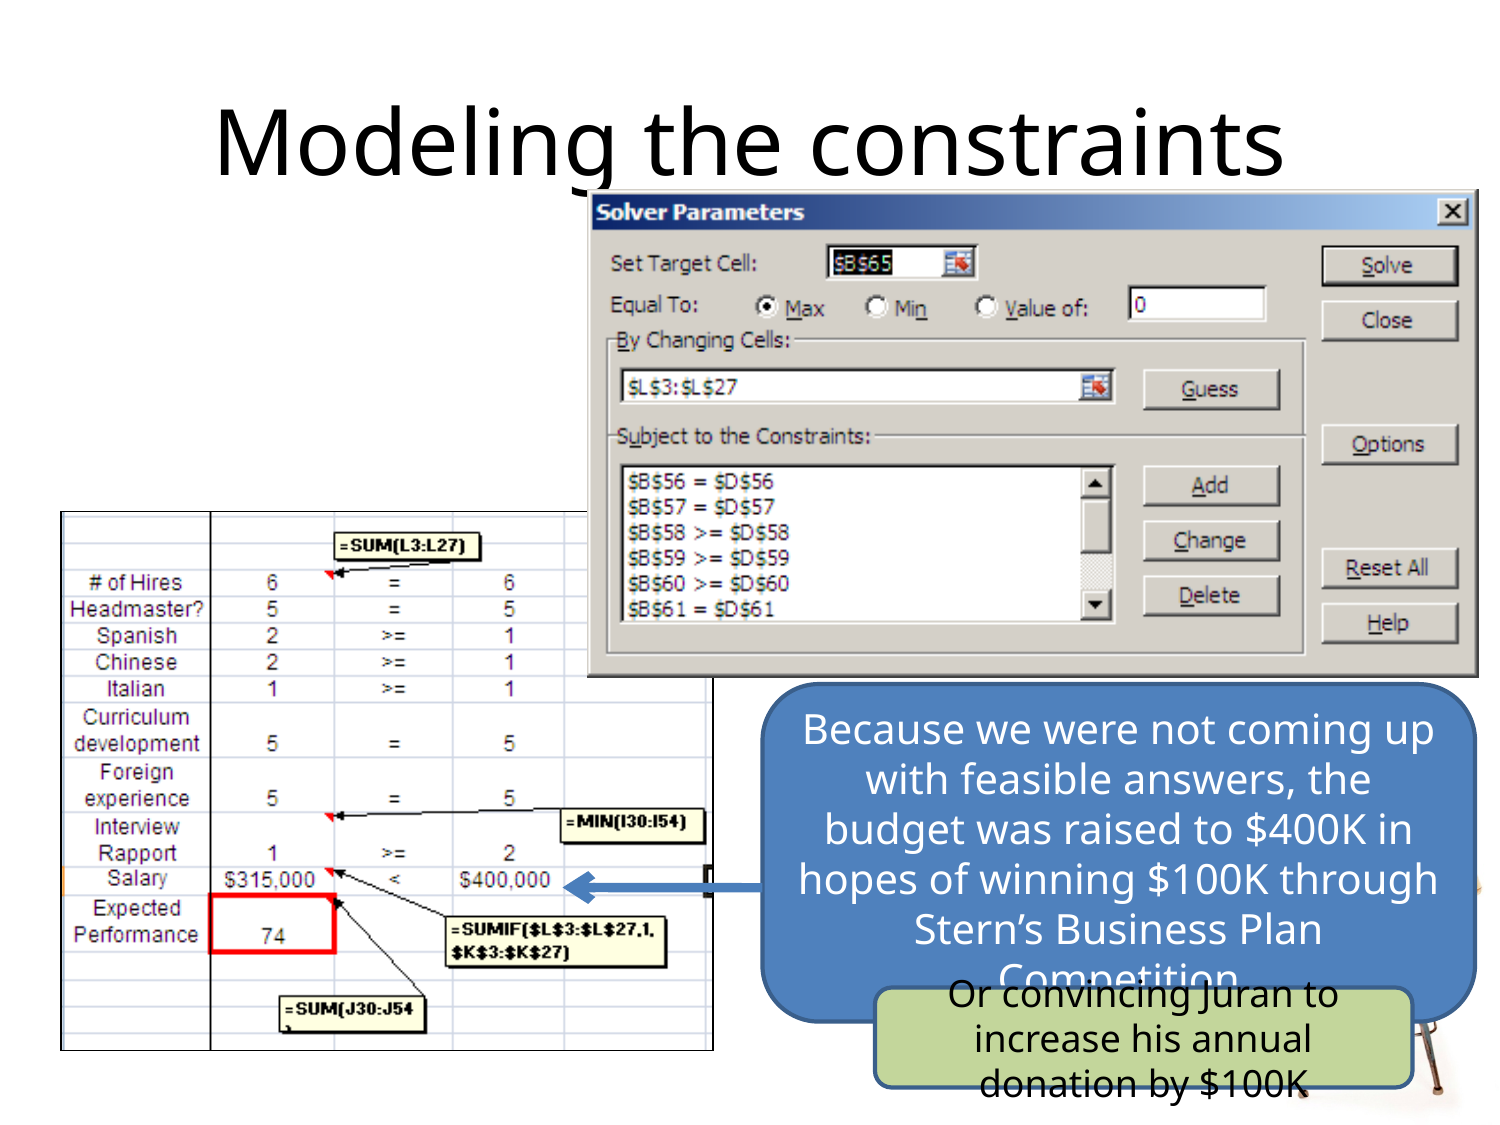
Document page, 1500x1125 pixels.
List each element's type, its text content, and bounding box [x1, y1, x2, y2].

text_box Because we were not coming up with feasible answers, the budget was raised to $400K in hopes of winning $100K through Stern’s Business Plan Competition [760, 685, 1478, 1024]
text_box Or convincing Juran to increase his annual donation by $100K [872, 985, 1415, 1090]
picture [1212, 754, 1500, 1125]
title Modeling the constraints [75, 45, 1425, 233]
picture [61, 189, 1479, 1051]
